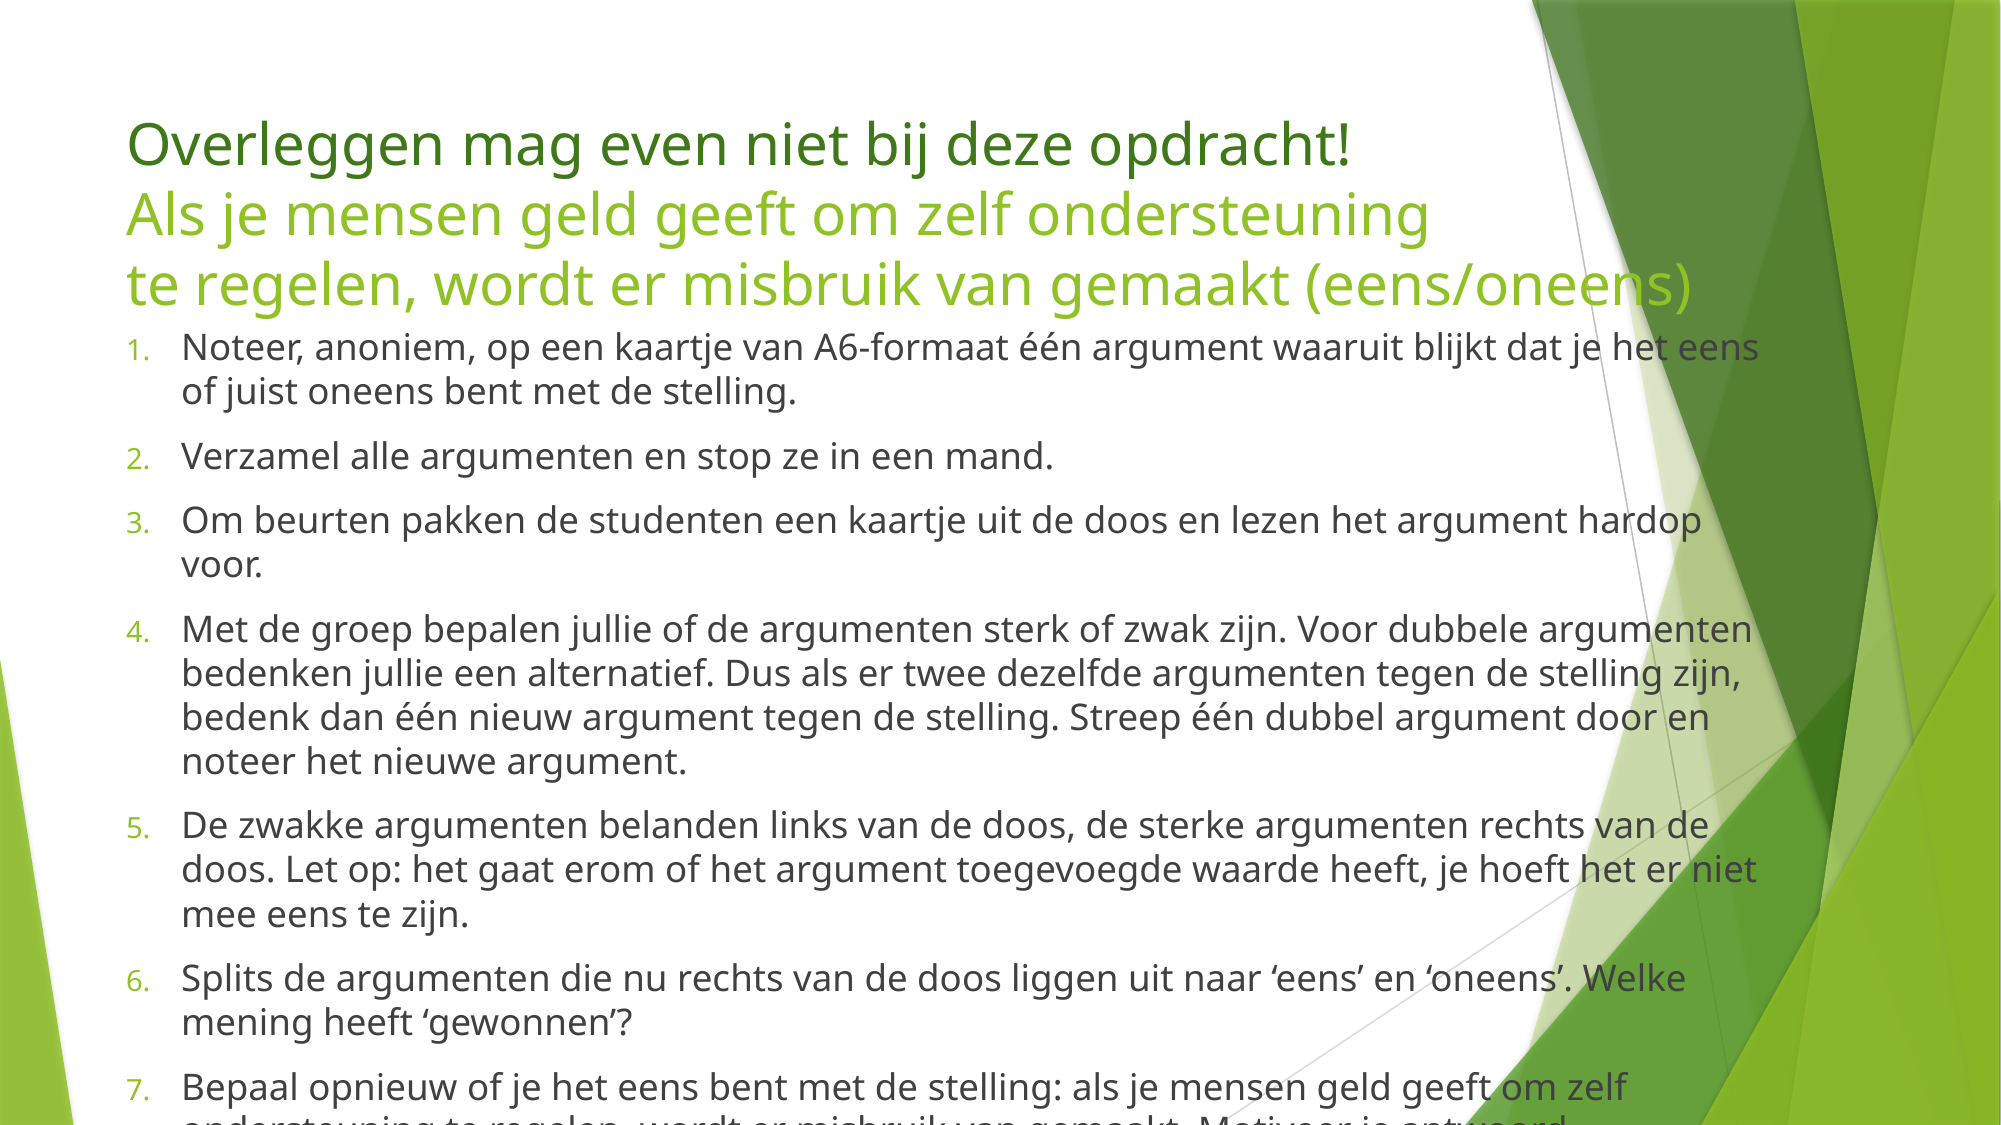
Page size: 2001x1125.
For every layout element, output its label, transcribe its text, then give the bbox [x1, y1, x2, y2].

title Overleggen mag even niet bij deze opdracht! Als je mensen geld geeft om zelf ondersteuning te regelen, wordt er misbruik van gemaakt (eens/oneens) [111, 99, 2000, 317]
list Noteer, anoniem, op een kaartje van A6-formaat één argument waaruit blijkt dat je het eens of juist oneens bent met de stelling. Verzamel alle argumenten en stop ze in een mand. Om beurten pakken de studenten een kaartje uit de doos en lezen het argument hardop voor. Met de groep bepalen jullie of de argumenten sterk of zwak zijn. Voor dubbele argumenten bedenken jullie een alternatief. Dus als er twee dezelfde argumenten tegen de stelling zijn, bedenk dan één nieuw argument tegen de stelling. Streep één dubbel argument door en noteer het nieuwe argument. De zwakke argumenten belanden links van de doos, de sterke argumenten rechts van de doos. Let op: het gaat erom of het argument toegevoegde waarde heeft, je hoeft het er niet mee eens te zijn. Splits de argumenten die nu rechts van de doos liggen uit naar ‘eens’ en ‘oneens’. Welke mening heeft ‘gewonnen’? Bepaal opnieuw of je het eens bent met de stelling: als je mensen geld geeft om zelf ondersteuning te regelen, wordt er misbruik van gemaakt. Motiveer je antwoord. [111, 316, 1782, 1125]
